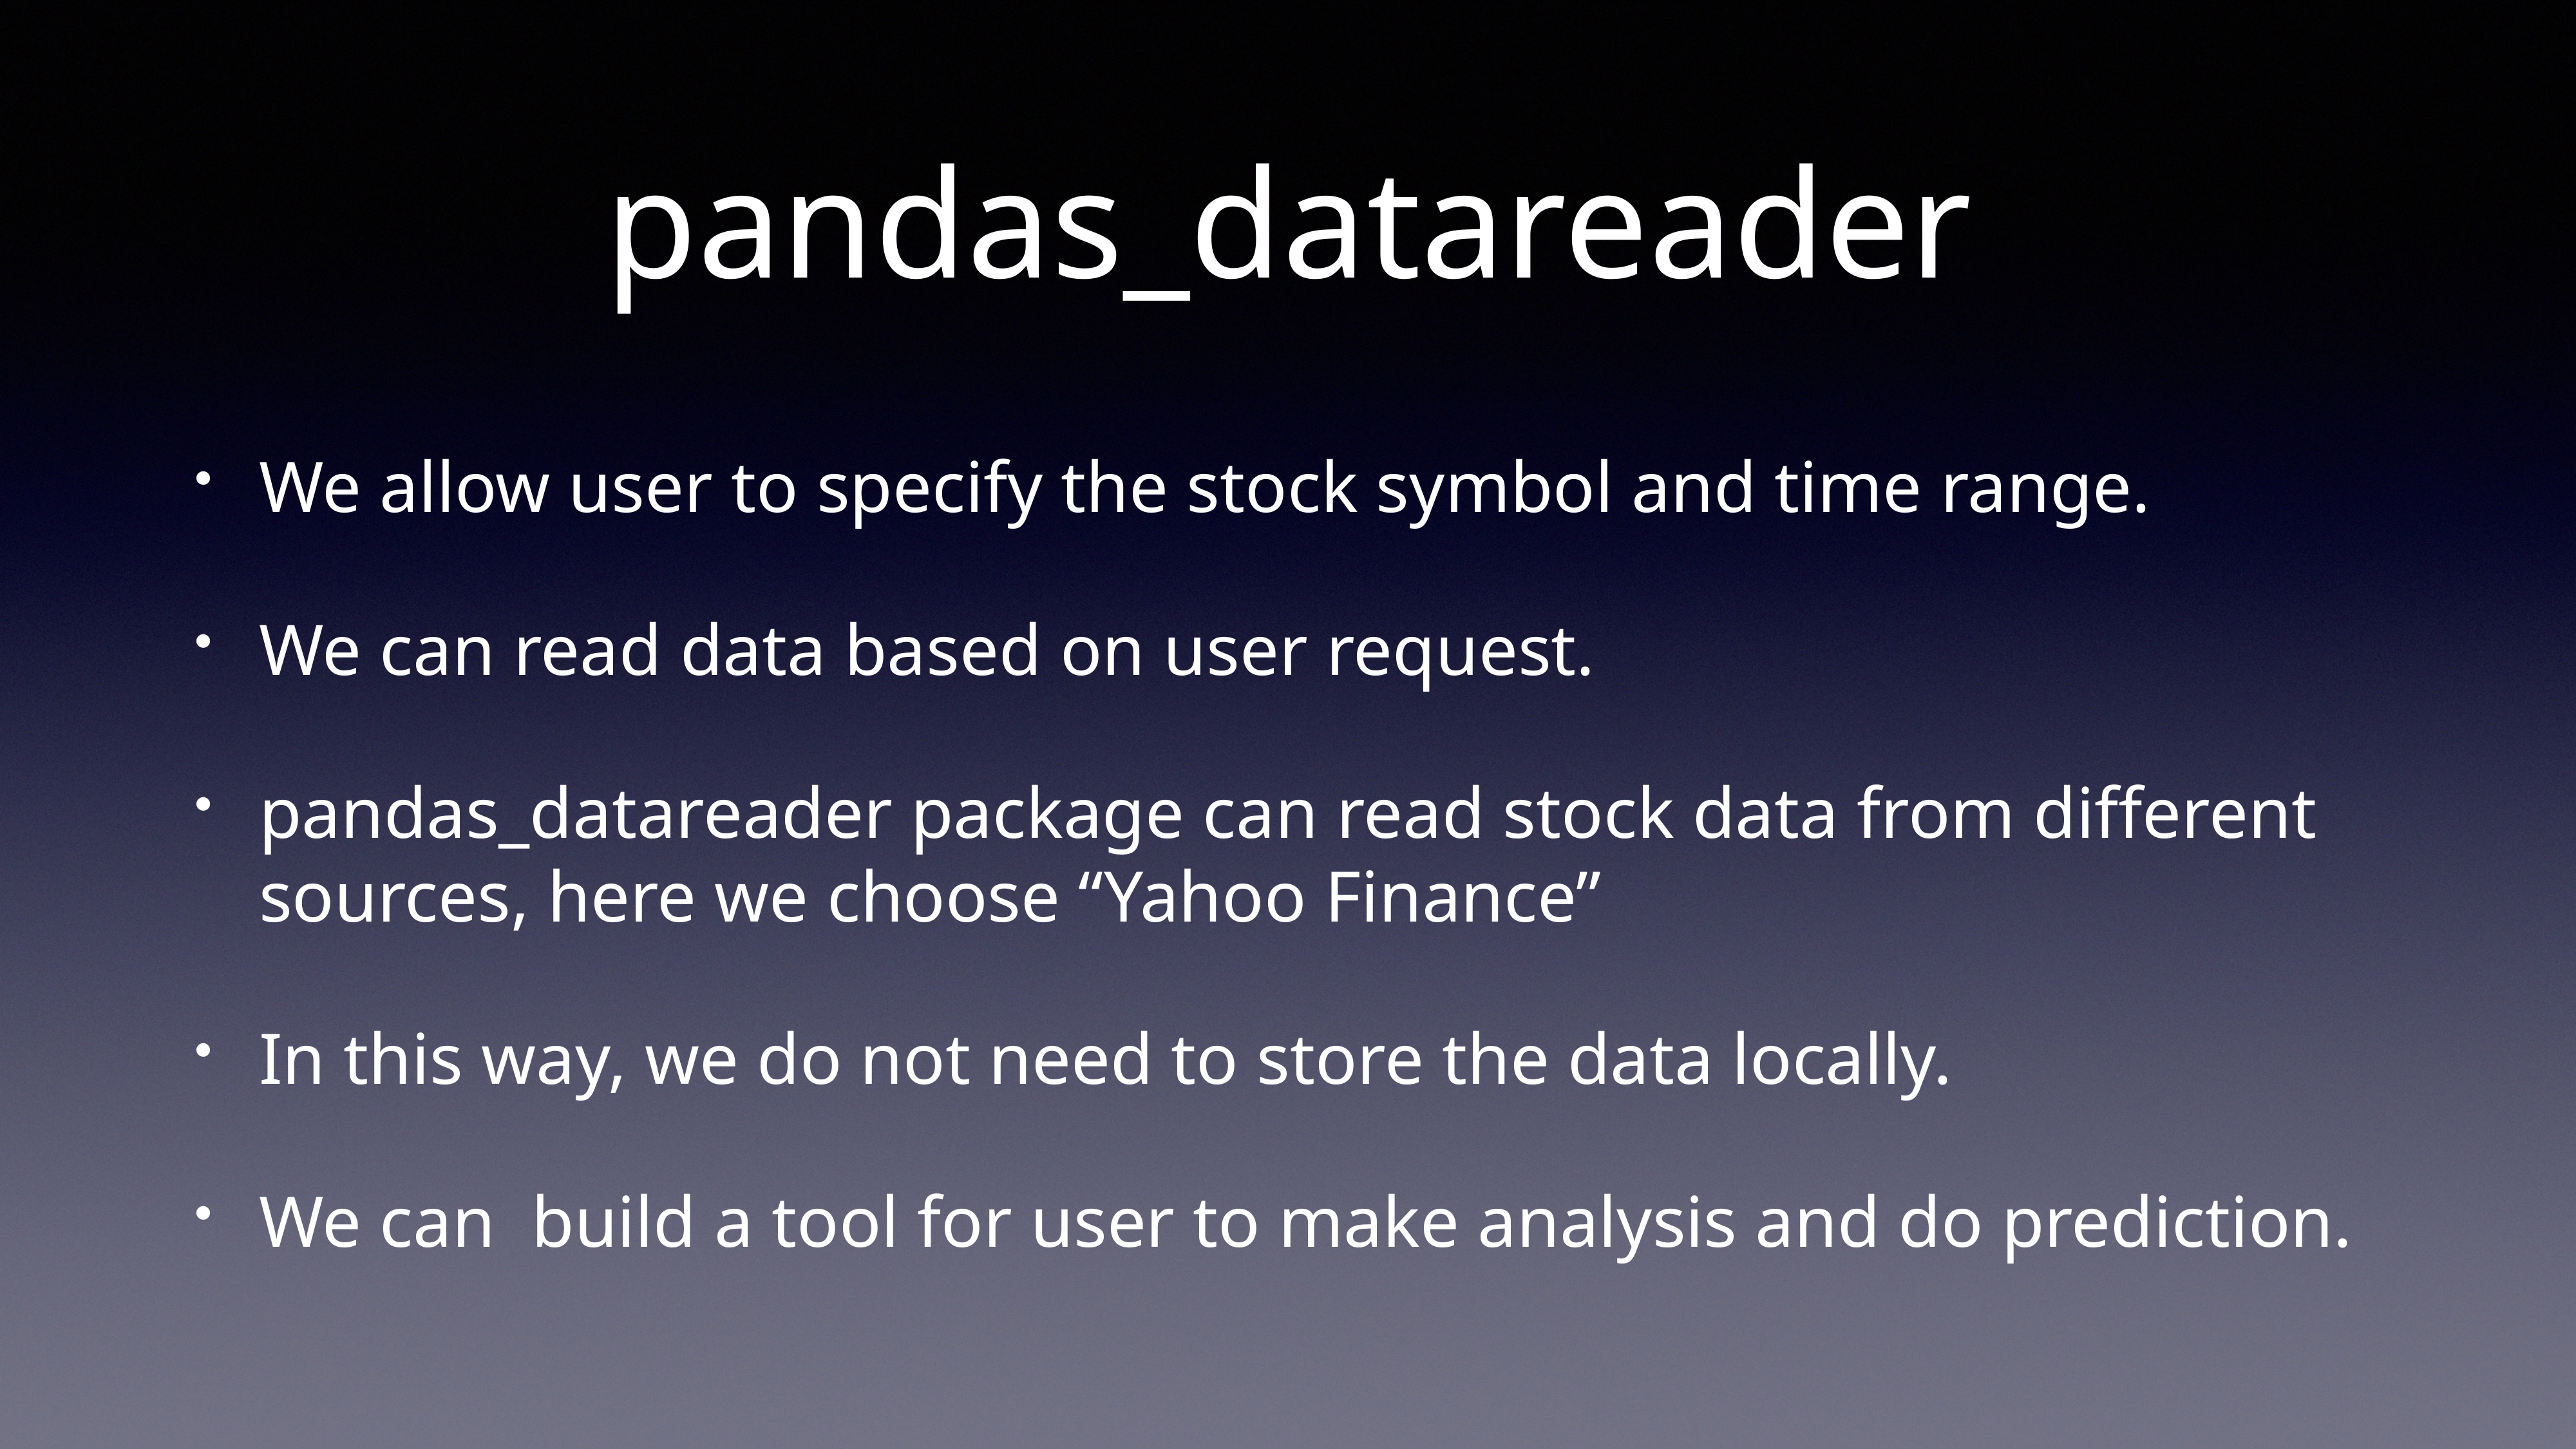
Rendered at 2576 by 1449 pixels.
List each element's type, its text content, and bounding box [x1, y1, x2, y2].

title pandas_datareader [189, 60, 2389, 376]
list We allow user to specify the stock symbol and time range. We can read data based on user request. pandas_datareader package can read stock data from different sources, here we choose “Yahoo Finance” In this way, we do not need to store the data locally. We can build a tool for user to make analysis and do prediction. [189, 384, 2389, 1320]
picture [0, 0, 2576, 1449]
